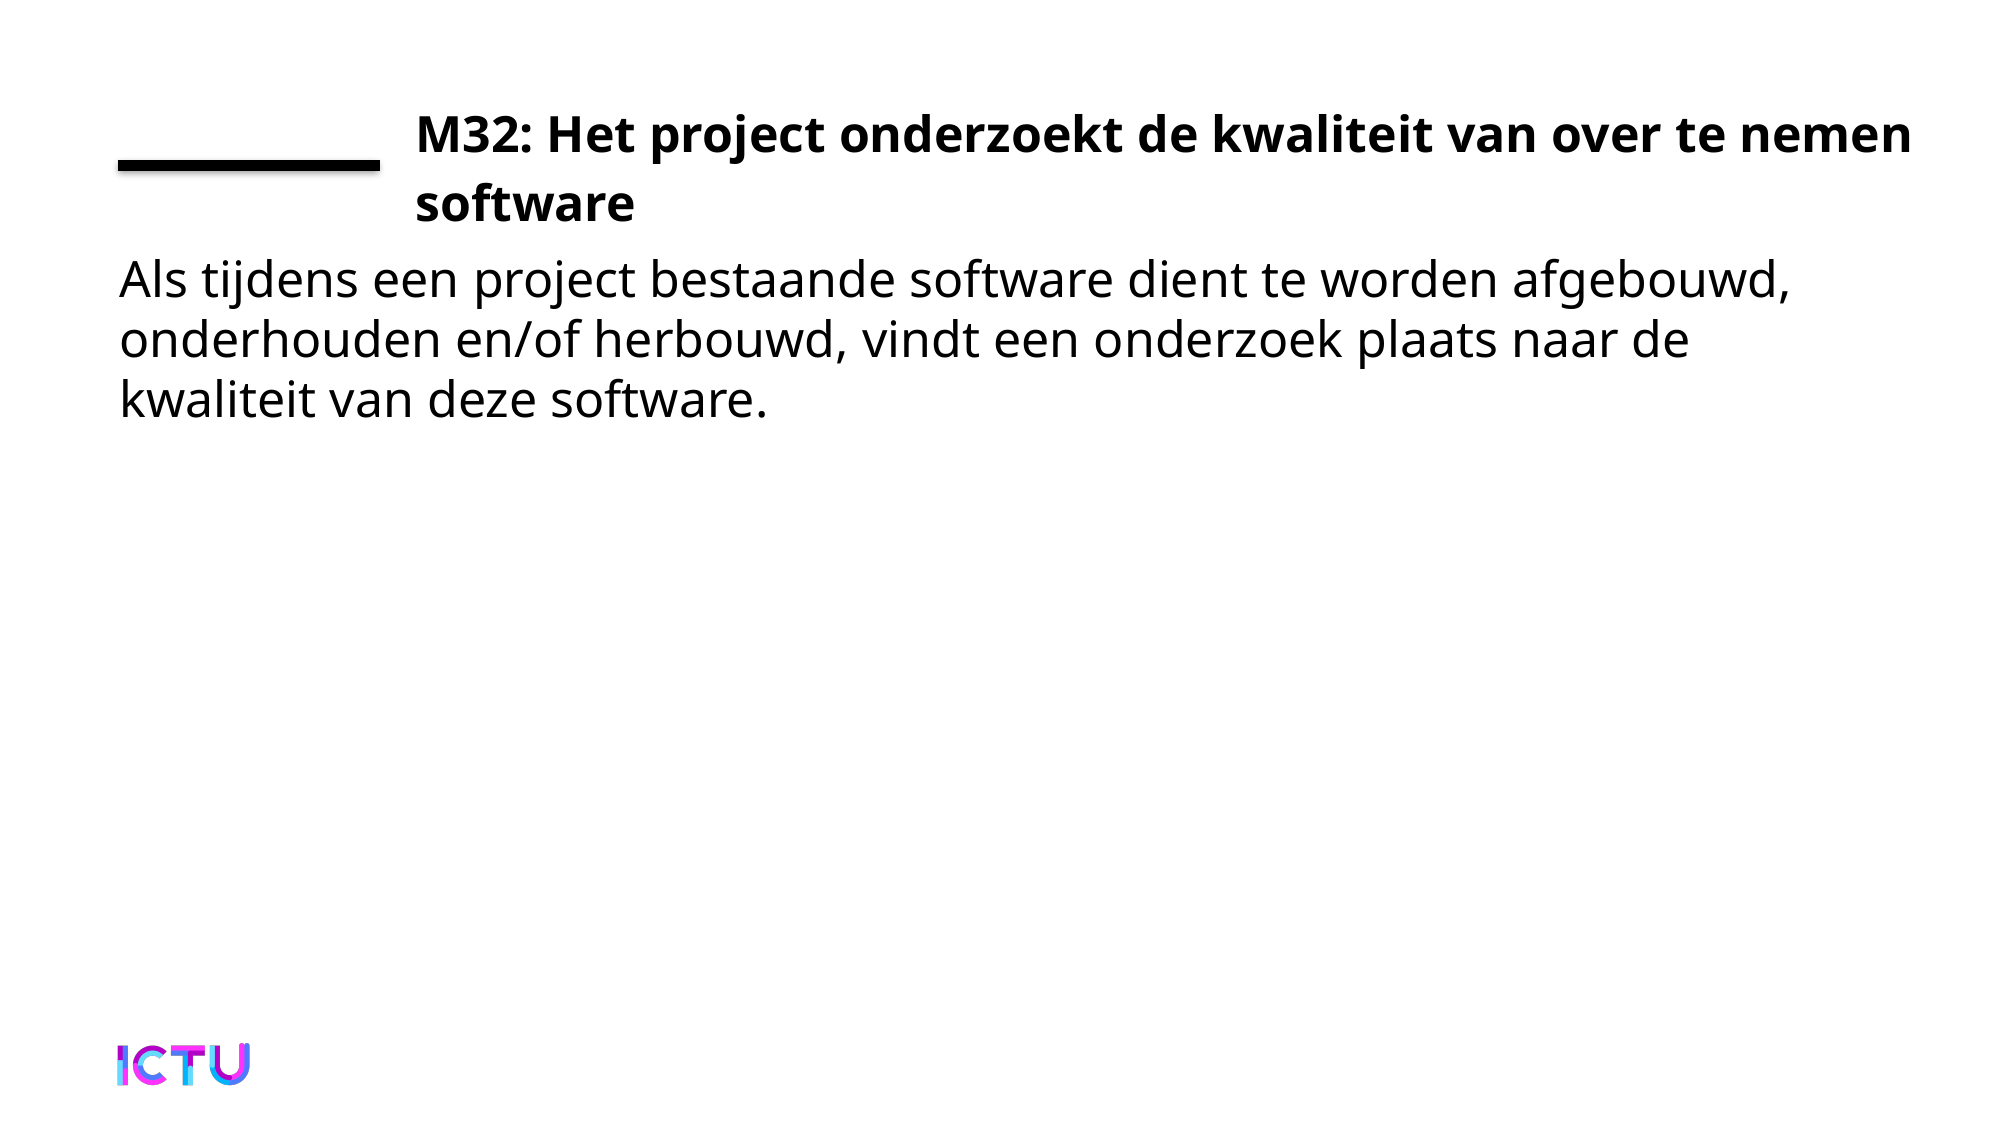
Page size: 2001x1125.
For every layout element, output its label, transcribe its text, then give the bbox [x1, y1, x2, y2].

title M32: Het project onderzoekt de kwaliteit van over te nemen software [415, 94, 1916, 212]
text_box Als tijdens een project bestaande software dient te worden afgebouwd, onderhouden en/of herbouwd, vindt een onderzoek plaats naar de kwaliteit van deze software. [104, 239, 1905, 435]
picture [78, 1006, 289, 1125]
